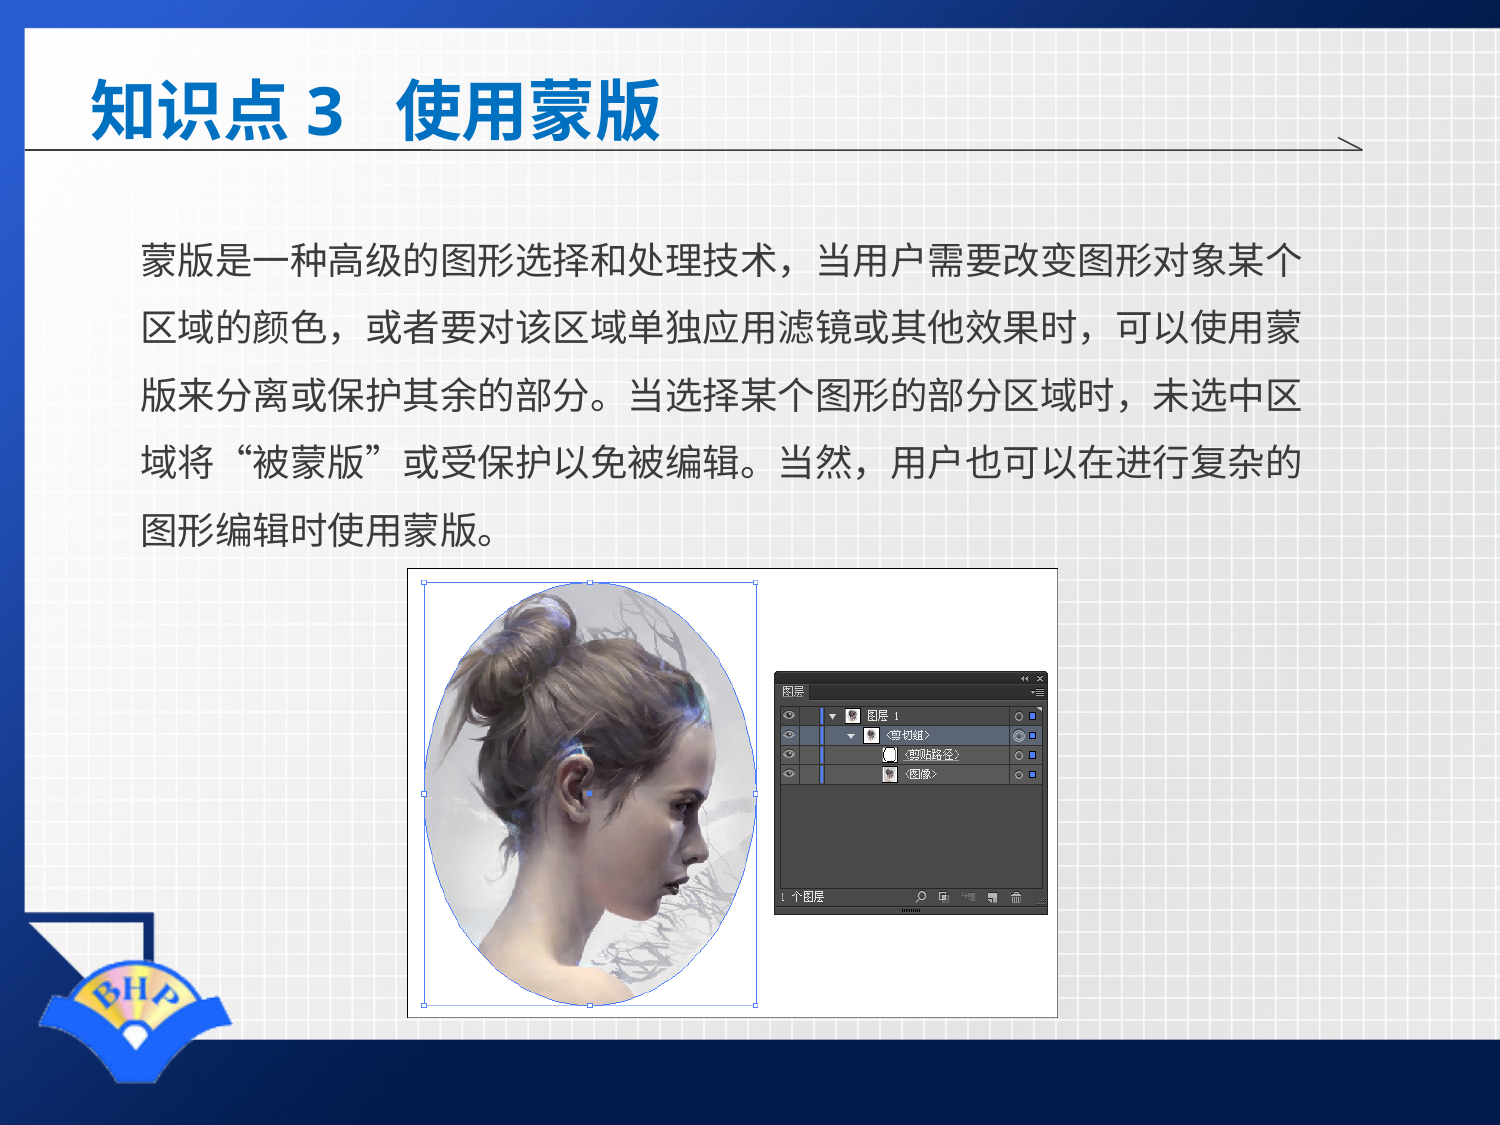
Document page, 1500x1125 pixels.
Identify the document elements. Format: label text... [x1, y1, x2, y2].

picture [0, 0, 1500, 1125]
title 知识点3 使用蒙版 [75, 62, 1338, 155]
text_box 蒙版是一种高级的图形选择和处理技术，当用户需要改变图形对象某个区域的颜色，或者要对该区域单独应用滤镜或其他效果时，可以使用蒙版来分离或保护其余的部分。当选择某个图形的部分区域时，未选中区域将“被蒙版”或受保护以免被编辑。当然，用户也可以在进行复杂的图形编辑时使用蒙版。 [125, 207, 1353, 560]
